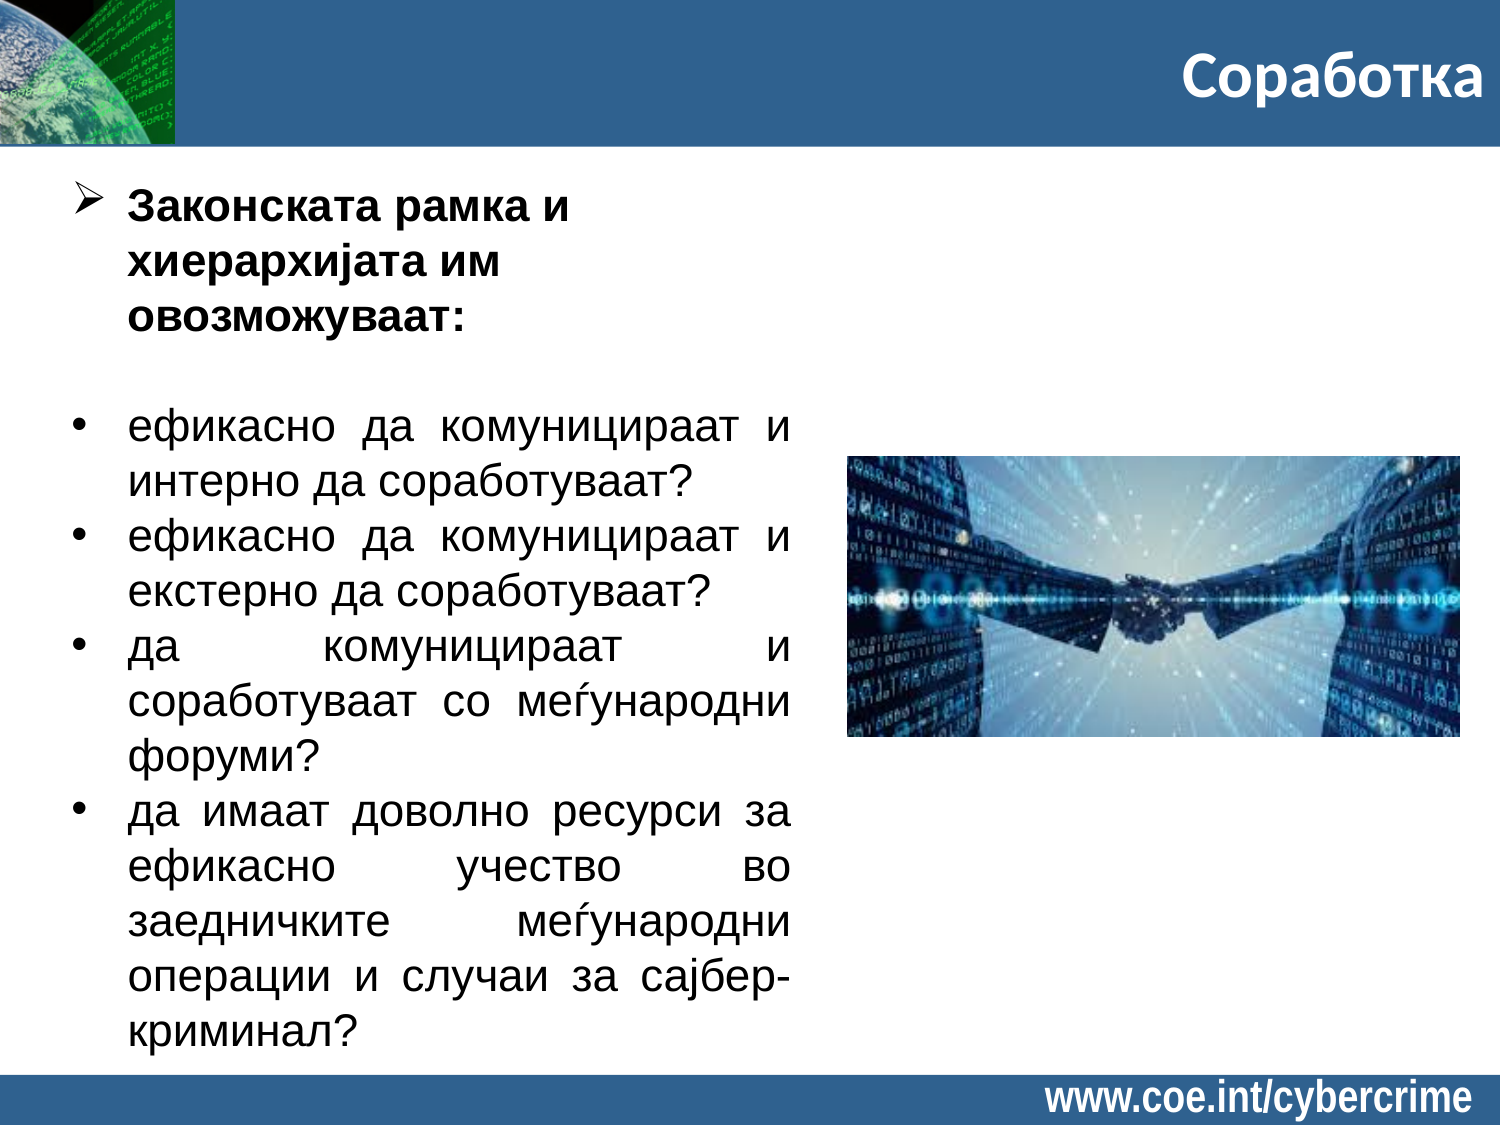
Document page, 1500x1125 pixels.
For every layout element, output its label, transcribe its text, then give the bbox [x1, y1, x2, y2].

text_box Соработка [177, 0, 1500, 149]
picture [0, 0, 175, 144]
text_box www.coe.int/cybercrime [1030, 1059, 1500, 1125]
picture [847, 456, 1460, 737]
text_box Законската рамка и хиерархијата им овозможуваат: ефикасно да комуницираат и интерно да соработуваат? ефикасно да комуницираат и екстерно да соработуваат? да комуницираат и соработуваат со меѓународни форуми? да имаат доволно ресурси за ефикасно учество во заедничките меѓународни операции и случаи за сајбер-криминал? [56, 168, 807, 1063]
text_box [0, 1073, 1030, 1125]
